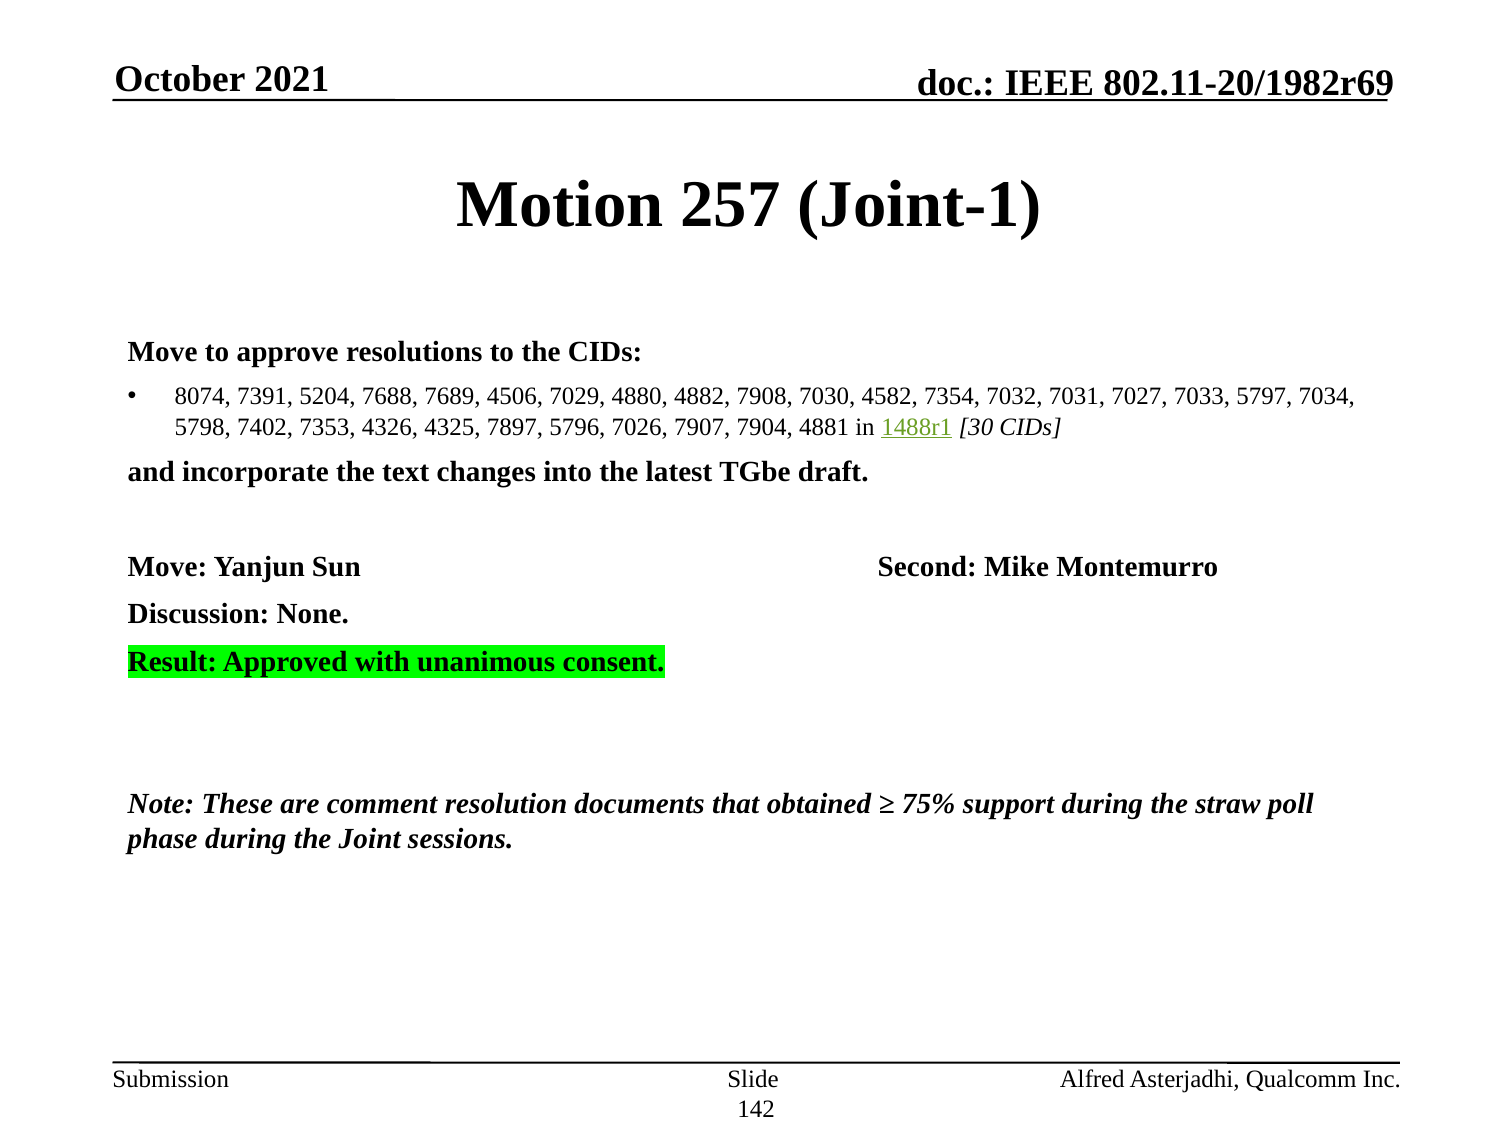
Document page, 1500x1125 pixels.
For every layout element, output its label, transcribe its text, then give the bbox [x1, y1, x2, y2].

list Move to approve resolutions to the CIDs: 8074, 7391, 5204, 7688, 7689, 4506, 7029, 4880, 4882, 7908, 7030, 4582, 7354, 7032, 7031, 7027, 7033, 5797, 7034, 5798, 7402, 7353, 4326, 4325, 7897, 5796, 7026, 7907, 7904, 4881 in 1488r1 [30 CIDs] and incorporate the text changes into the latest TGbe draft. Move: Yanjun Sun Second: Mike Montemurro Discussion: None. Result: Approved with unanimous consent. Note: These are comment resolution documents that obtained ≥ 75% support during the straw poll phase during the Joint sessions. [112, 324, 1388, 1063]
title Motion 257 (Joint-1) [112, 112, 1388, 288]
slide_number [114, 54, 423, 100]
footer Alfred Asterjadhi, Qualcomm Inc. [878, 1061, 1402, 1093]
slide_number Slide 142 [712, 1061, 800, 1123]
